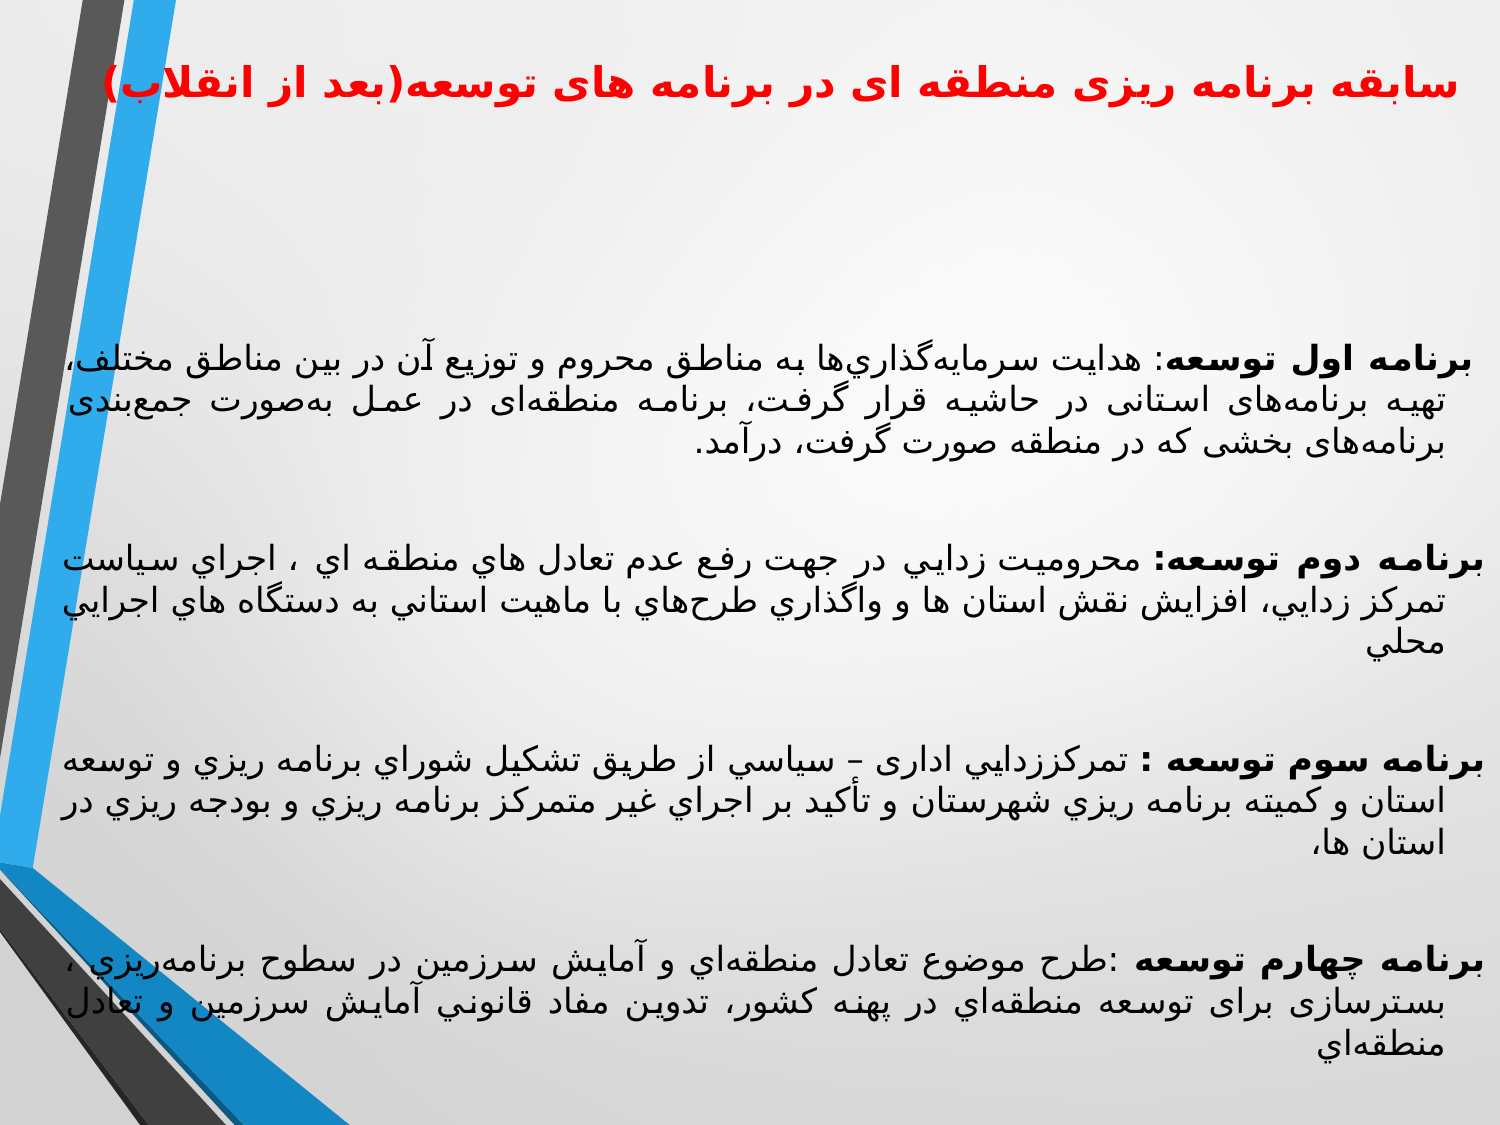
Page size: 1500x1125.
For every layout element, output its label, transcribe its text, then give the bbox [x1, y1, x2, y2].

list برنامه اول توسعه: هدايت سرمايه‌گذاري‌ها به مناطق محروم و توزيع آن در بين مناطق مختلف، تهیه برنامه‌های استانی در حاشیه قرار گرفت، برنامه منطقه‌ای در عمل به‌صورت جمع‌بندی برنامه‌های بخشی که در منطقه صورت گرفت، درآمد. برنامه دوم توسعه: محروميت زدايي در جهت رفع عدم تعادل هاي منطقه اي ، اجراي سياست تمركز زدايي، افزايش نقش استان ها و واگذاري طرح‌هاي با ماهيت استاني به دستگاه هاي اجرايي محلي برنامه سوم توسعه : تمركززدايي اداری – سياسي از طريق تشكيل شوراي برنامه ريزي و توسعه استان و كميته برنامه ريزي شهرستان و تأكيد بر اجراي غير متمركز برنامه ريزي و بودجه ريزي در استان ها، برنامه چهارم توسعه :طرح موضوع تعادل منطقه‌اي و آمايش سرزمين در سطوح برنامه‌ريزي ، بسترسازی برای توسعه منطقه‌اي در پهنه كشور، تدوين مفاد قانوني آمايش سرزمين و تعادل منطقه‌اي برنامه پنجم توسعه : اختصاص فصلی با عنوان توسعه منطقه‌اي در برنامه با موضوعات امایش؛ توسعه منطقه‌ای، محیط‌زیست و توسعه روستایی ، تلاش براي محروميت زدايي از شهرستانهای محروم [46, 328, 1500, 1125]
title سابقه برنامه ریزی منطقه ای در برنامه های توسعه(بعد از انقلاب) [82, 23, 1480, 138]
